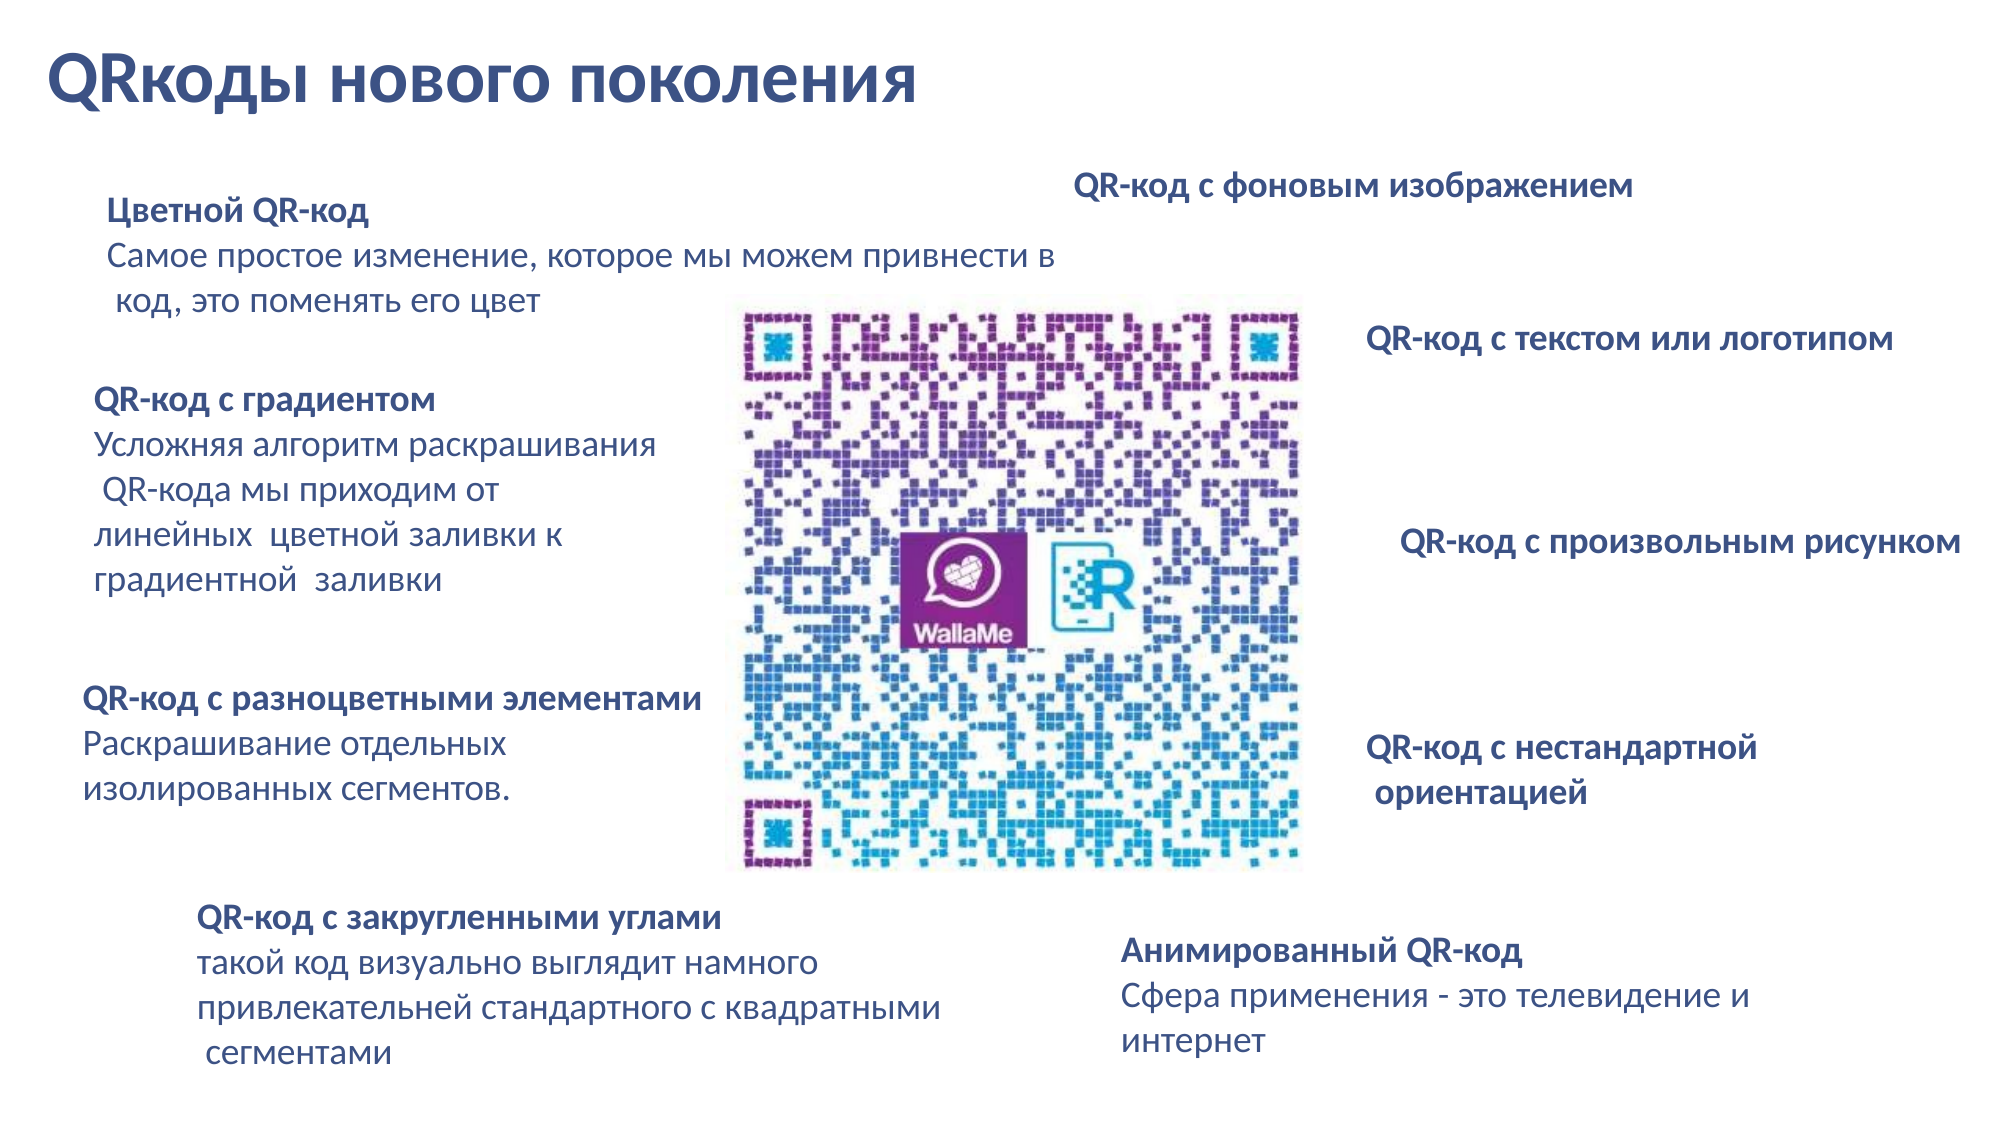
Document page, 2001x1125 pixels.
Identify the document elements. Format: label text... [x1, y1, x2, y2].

text_box QR-код с градиентом Усложняя алгоритм раскрашивания QR-кода мы приходим от линейных цветной заливки к градиентной заливки [91, 371, 666, 599]
text_box QR-код с закругленными углами такой код визуально выглядит намного привлекательней стандартного с квадратными сегментами [194, 889, 950, 1072]
text_box QR-код с фоновым изображением [1071, 157, 1641, 205]
text_box QR-код с разноцветными элементами Раскрашивание отдельных изолированных сегментов. [80, 670, 708, 808]
text_box Анимированный QR-код Сфера применения - это телевидение и интернет [1118, 923, 1756, 1061]
title QRкоды нового поколения [45, 25, 926, 216]
picture [725, 294, 1304, 873]
text_box QR-код с произвольным рисунком [1397, 514, 1968, 562]
text_box QR-код с нестандартной ориентацией [1363, 720, 1764, 813]
text_box QR-код с текстом или логотипом [1363, 311, 1900, 359]
text_box Цветной QR-код Самое простое изменение, которое мы можем привнести в код, это поменять его цвет [104, 183, 1064, 321]
